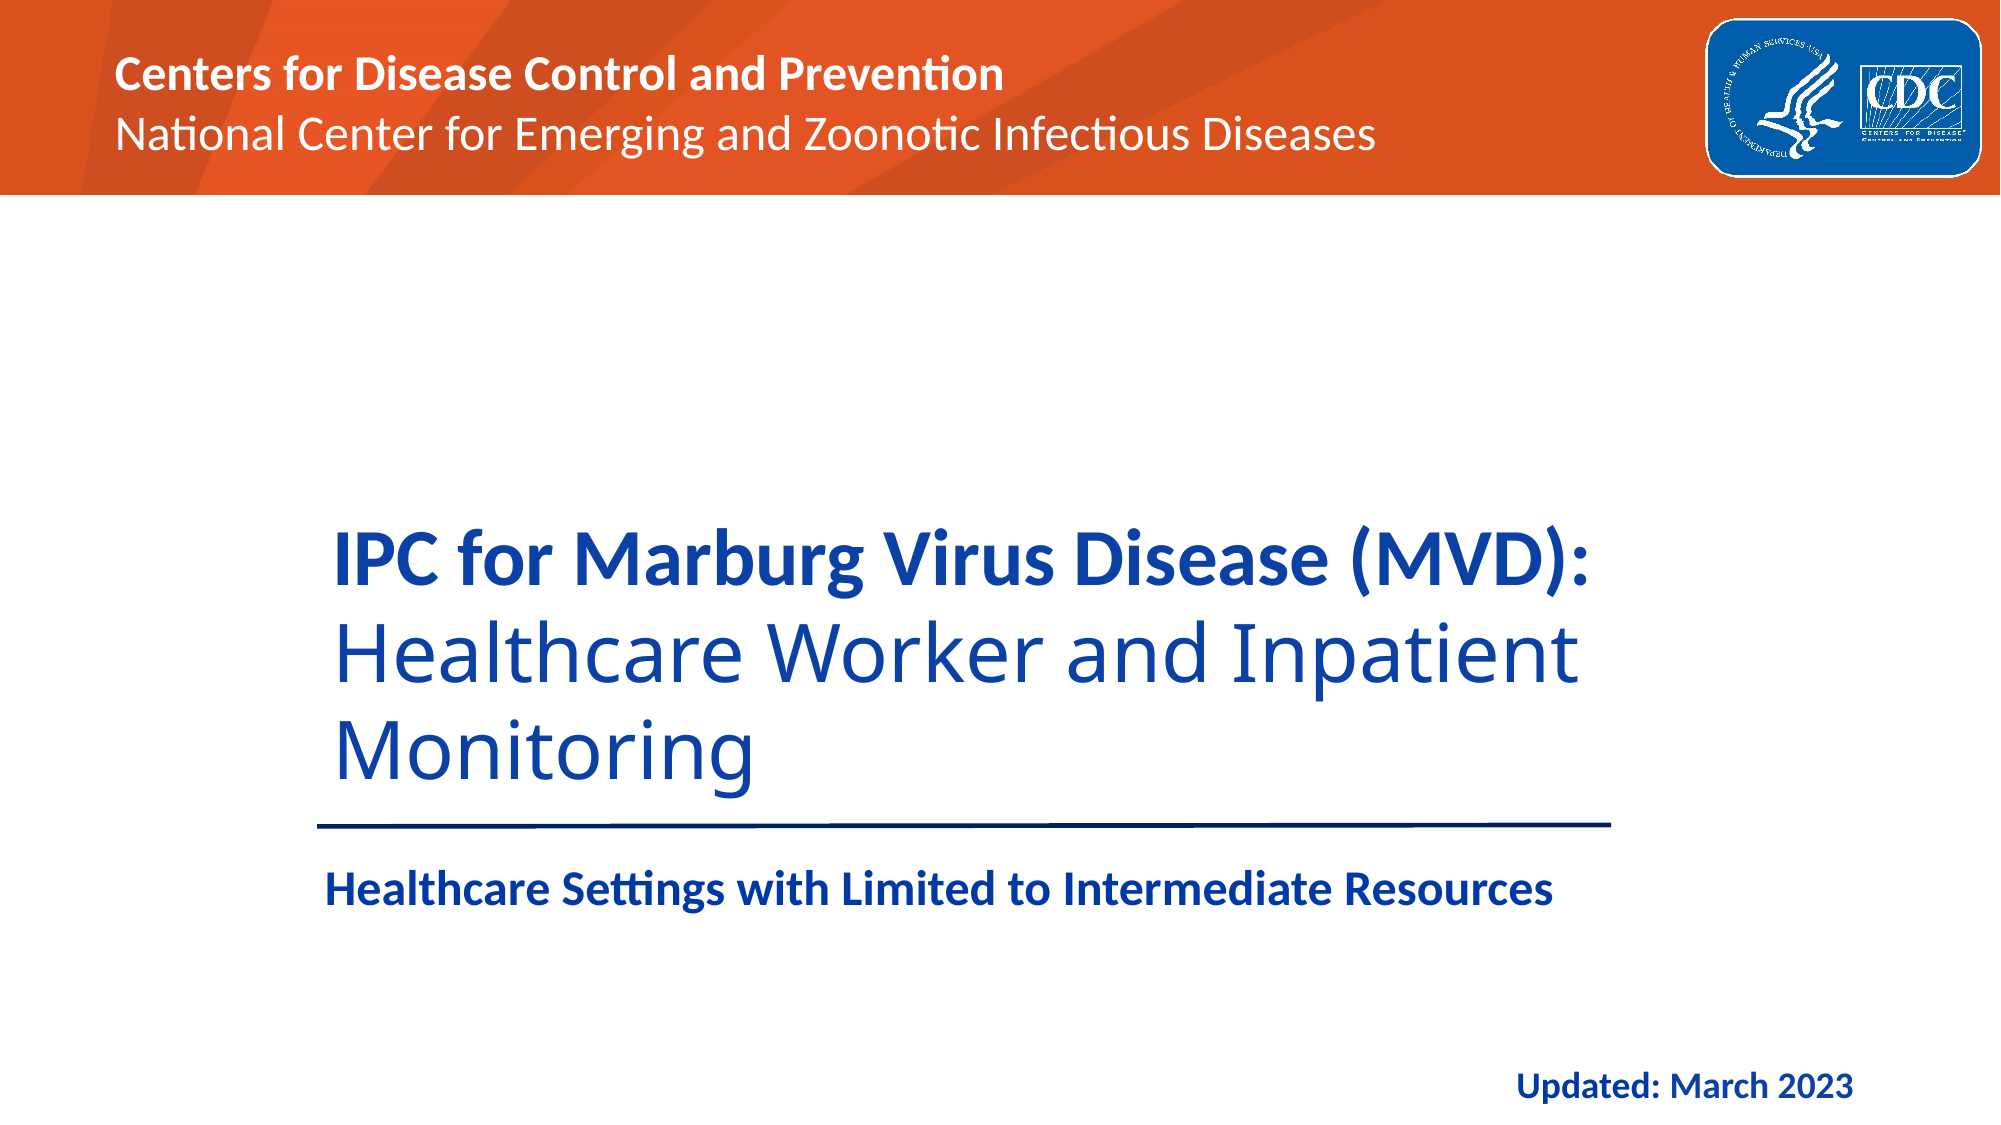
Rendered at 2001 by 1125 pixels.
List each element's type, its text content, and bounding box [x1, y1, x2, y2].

title IPC for Marburg Virus Disease (MVD): Healthcare Worker and Inpatient Monitoring [317, 431, 1668, 804]
picture [0, 0, 2000, 195]
text_box Updated: March 2023 [1501, 1054, 1927, 1114]
text_box Healthcare Settings with Limited to Intermediate Resources [309, 848, 1575, 924]
